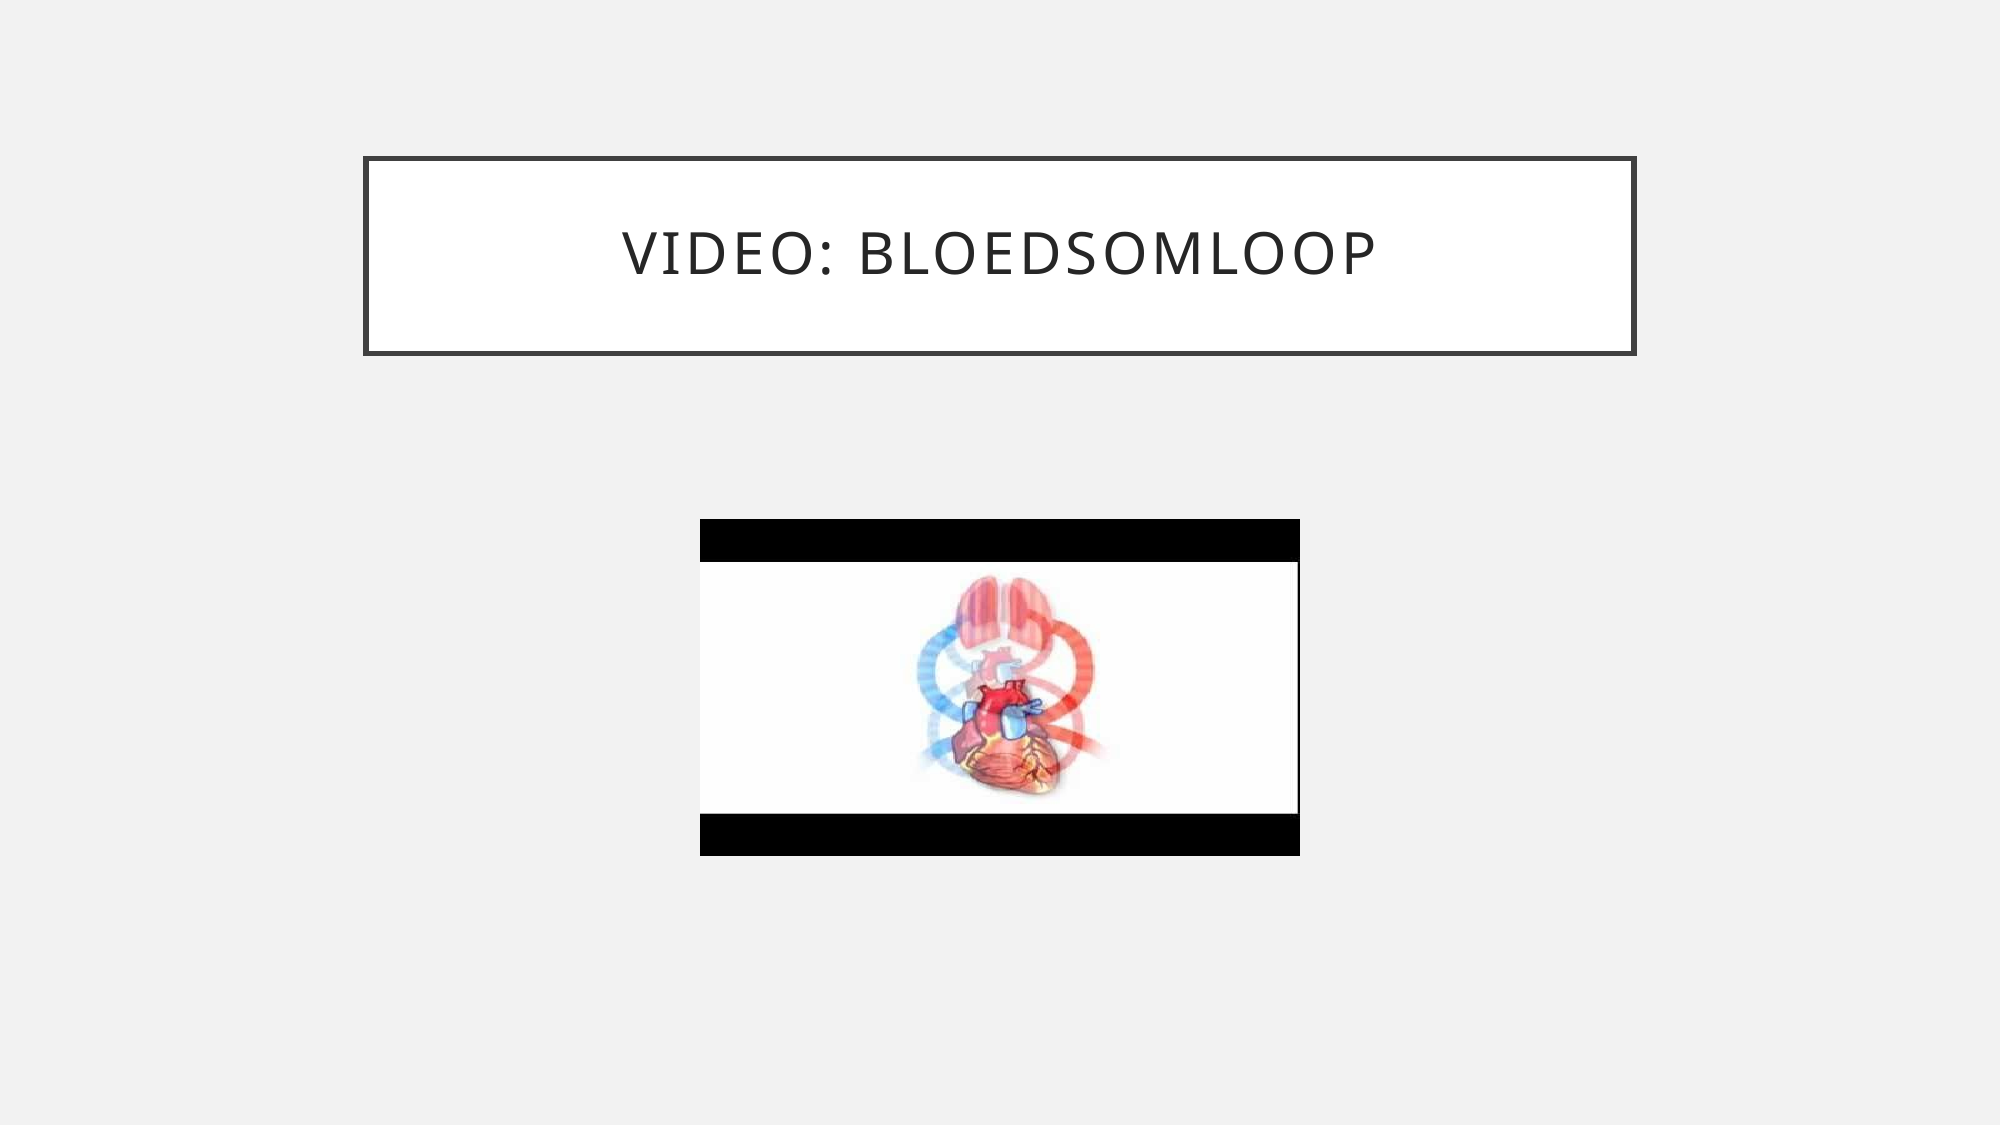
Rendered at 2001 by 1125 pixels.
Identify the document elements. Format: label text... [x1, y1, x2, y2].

title Video: bloedsomloop [363, 156, 1637, 356]
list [699, 518, 1300, 856]
